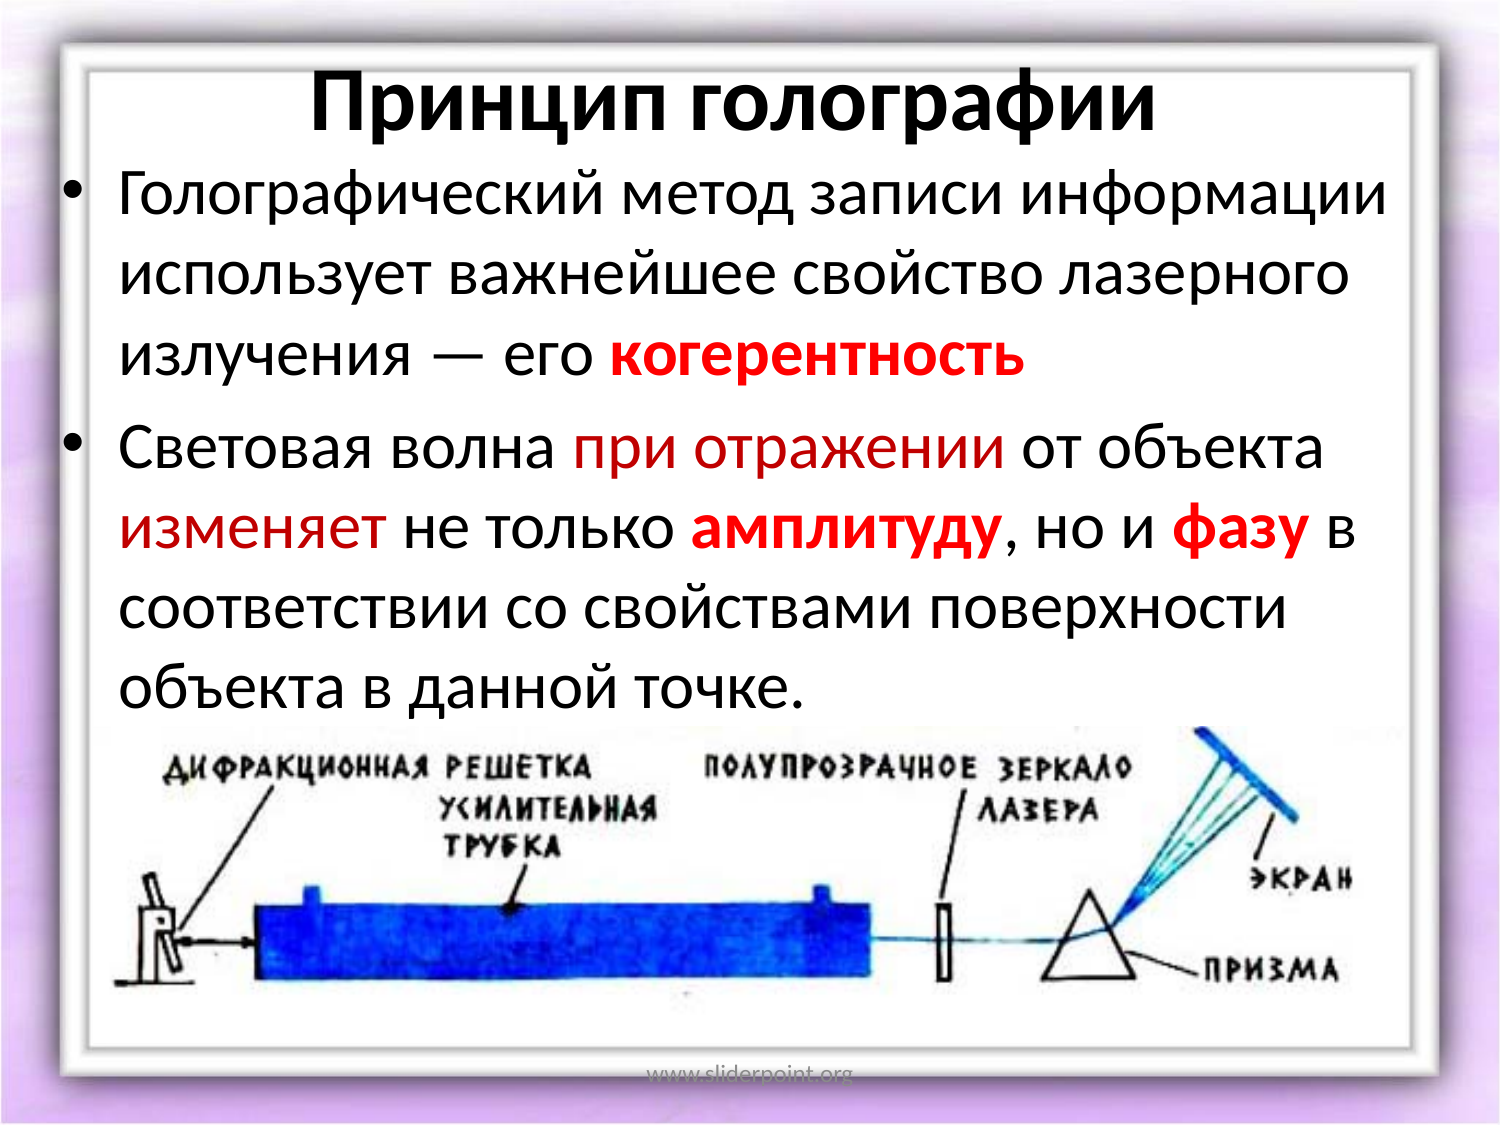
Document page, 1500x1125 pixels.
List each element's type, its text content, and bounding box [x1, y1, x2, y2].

picture [0, 0, 1500, 1125]
footer www.sliderpoint.org [512, 1051, 988, 1103]
title Принцип голографии [70, 0, 1421, 188]
list Голографический метод записи информации использует важнейшее свойство лазерного излучения — его когерентность Световая волна при отражении от объекта изменяет не только амплитуду, но и фазу в соответствии со свойствами поверхности объекта в данной точке. [46, 140, 1407, 739]
